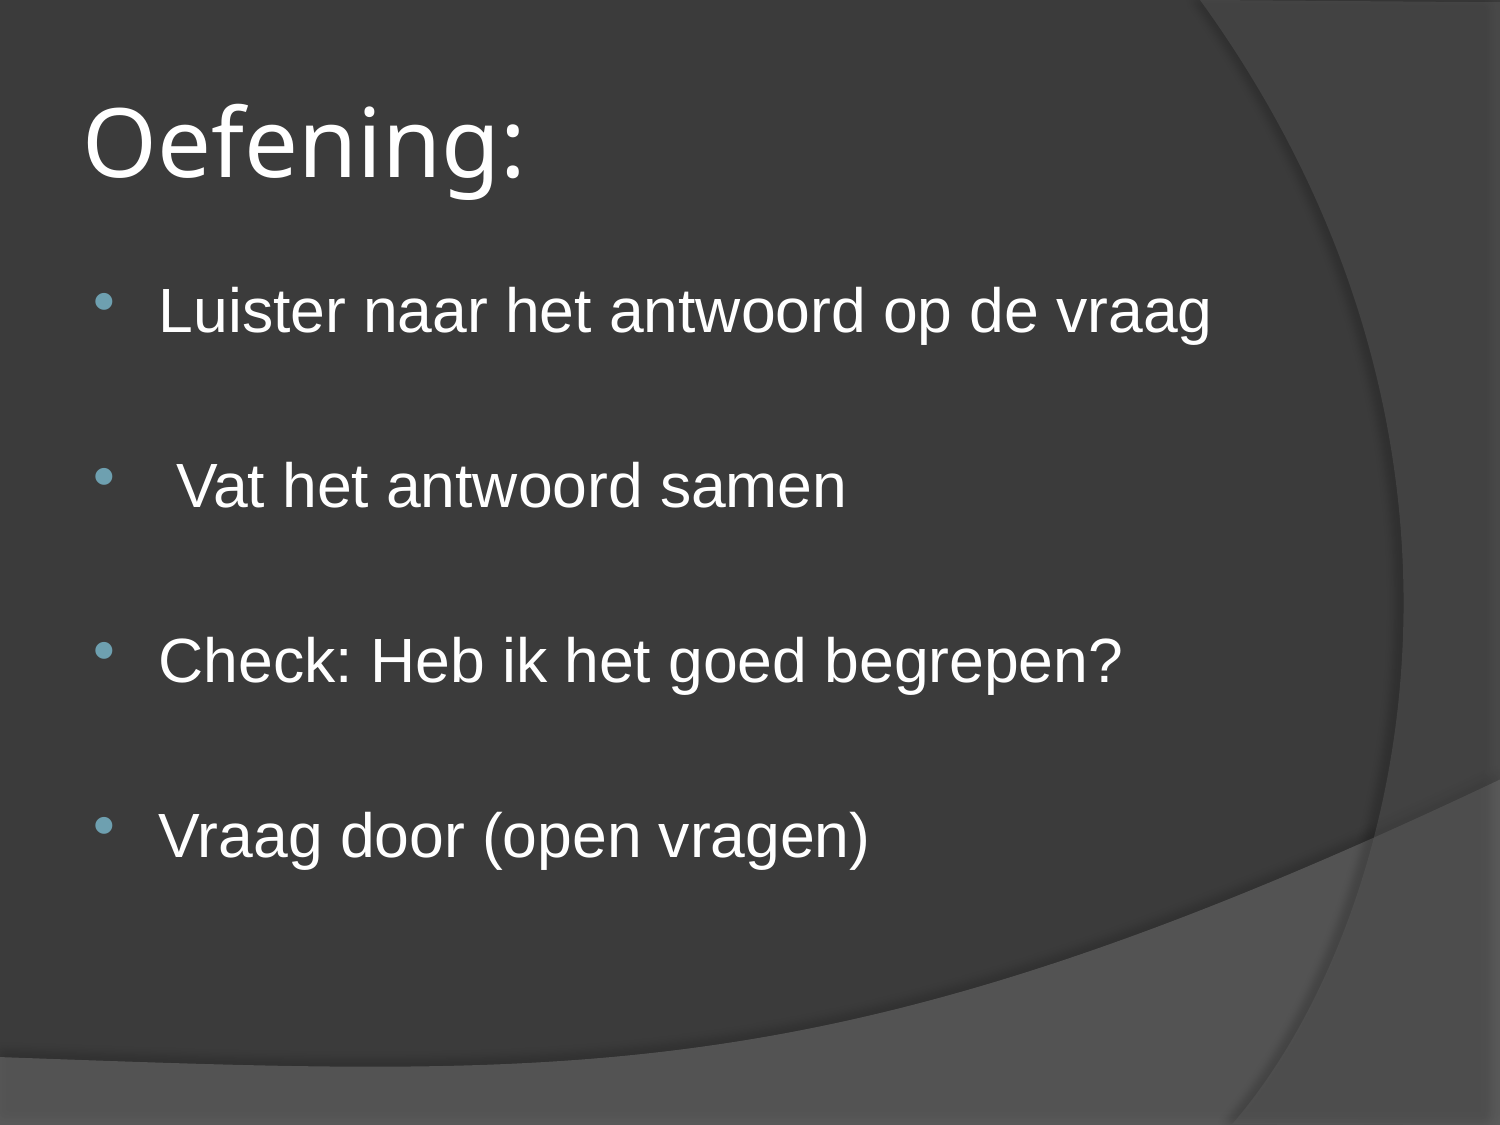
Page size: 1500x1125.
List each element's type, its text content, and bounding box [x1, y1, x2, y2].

title Oefening: [75, 45, 1300, 233]
list Luister naar het antwoord op de vraag Vat het antwoord samen Check: Heb ik het goed begrepen? Vraag door (open vragen) [75, 262, 1300, 1005]
